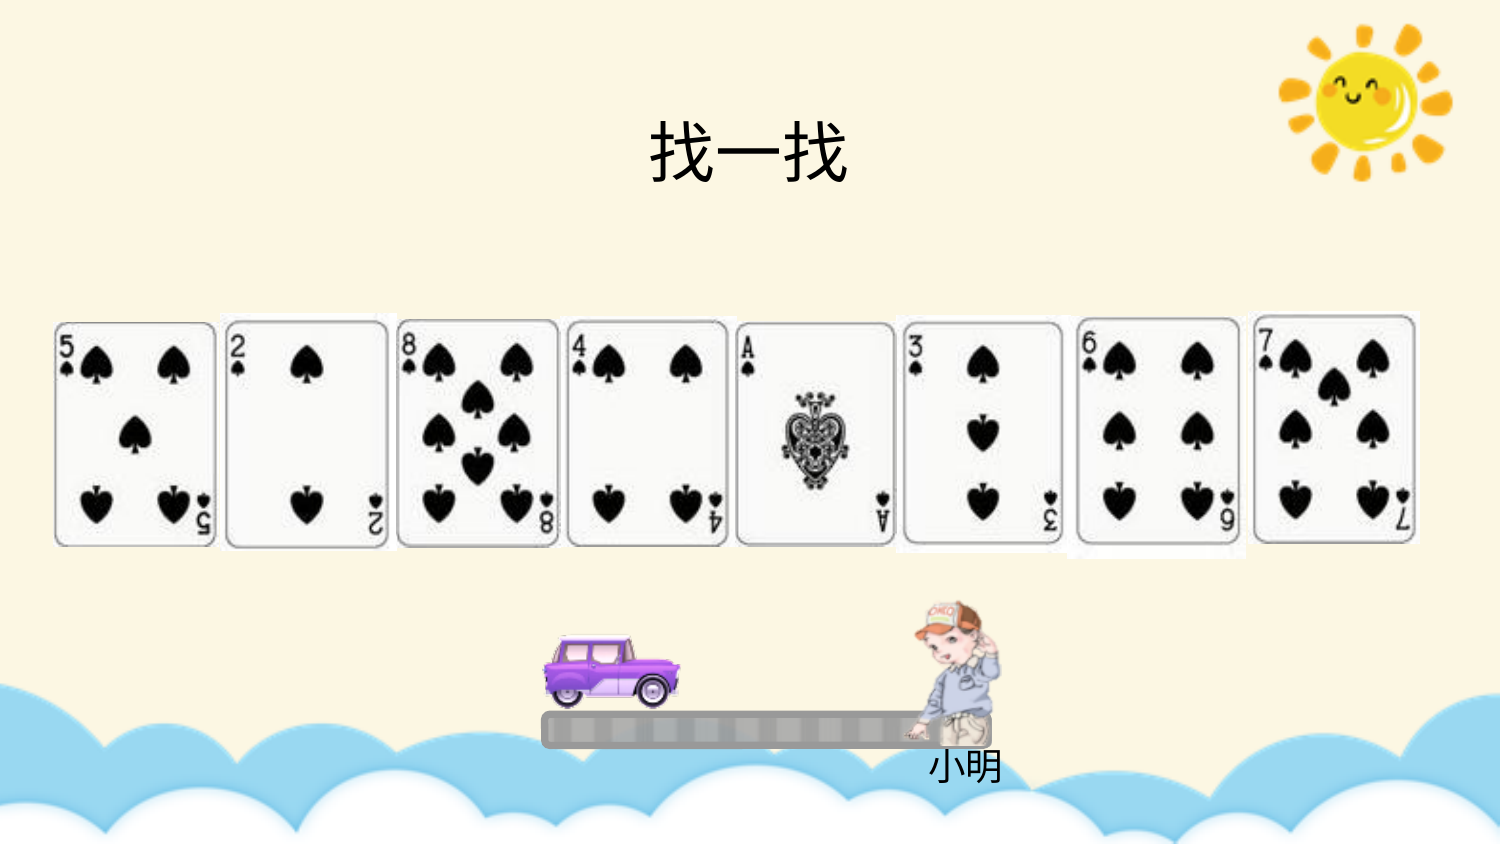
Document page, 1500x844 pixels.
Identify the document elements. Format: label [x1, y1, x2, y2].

picture [0, 0, 1500, 844]
text_box [898, 595, 1078, 797]
